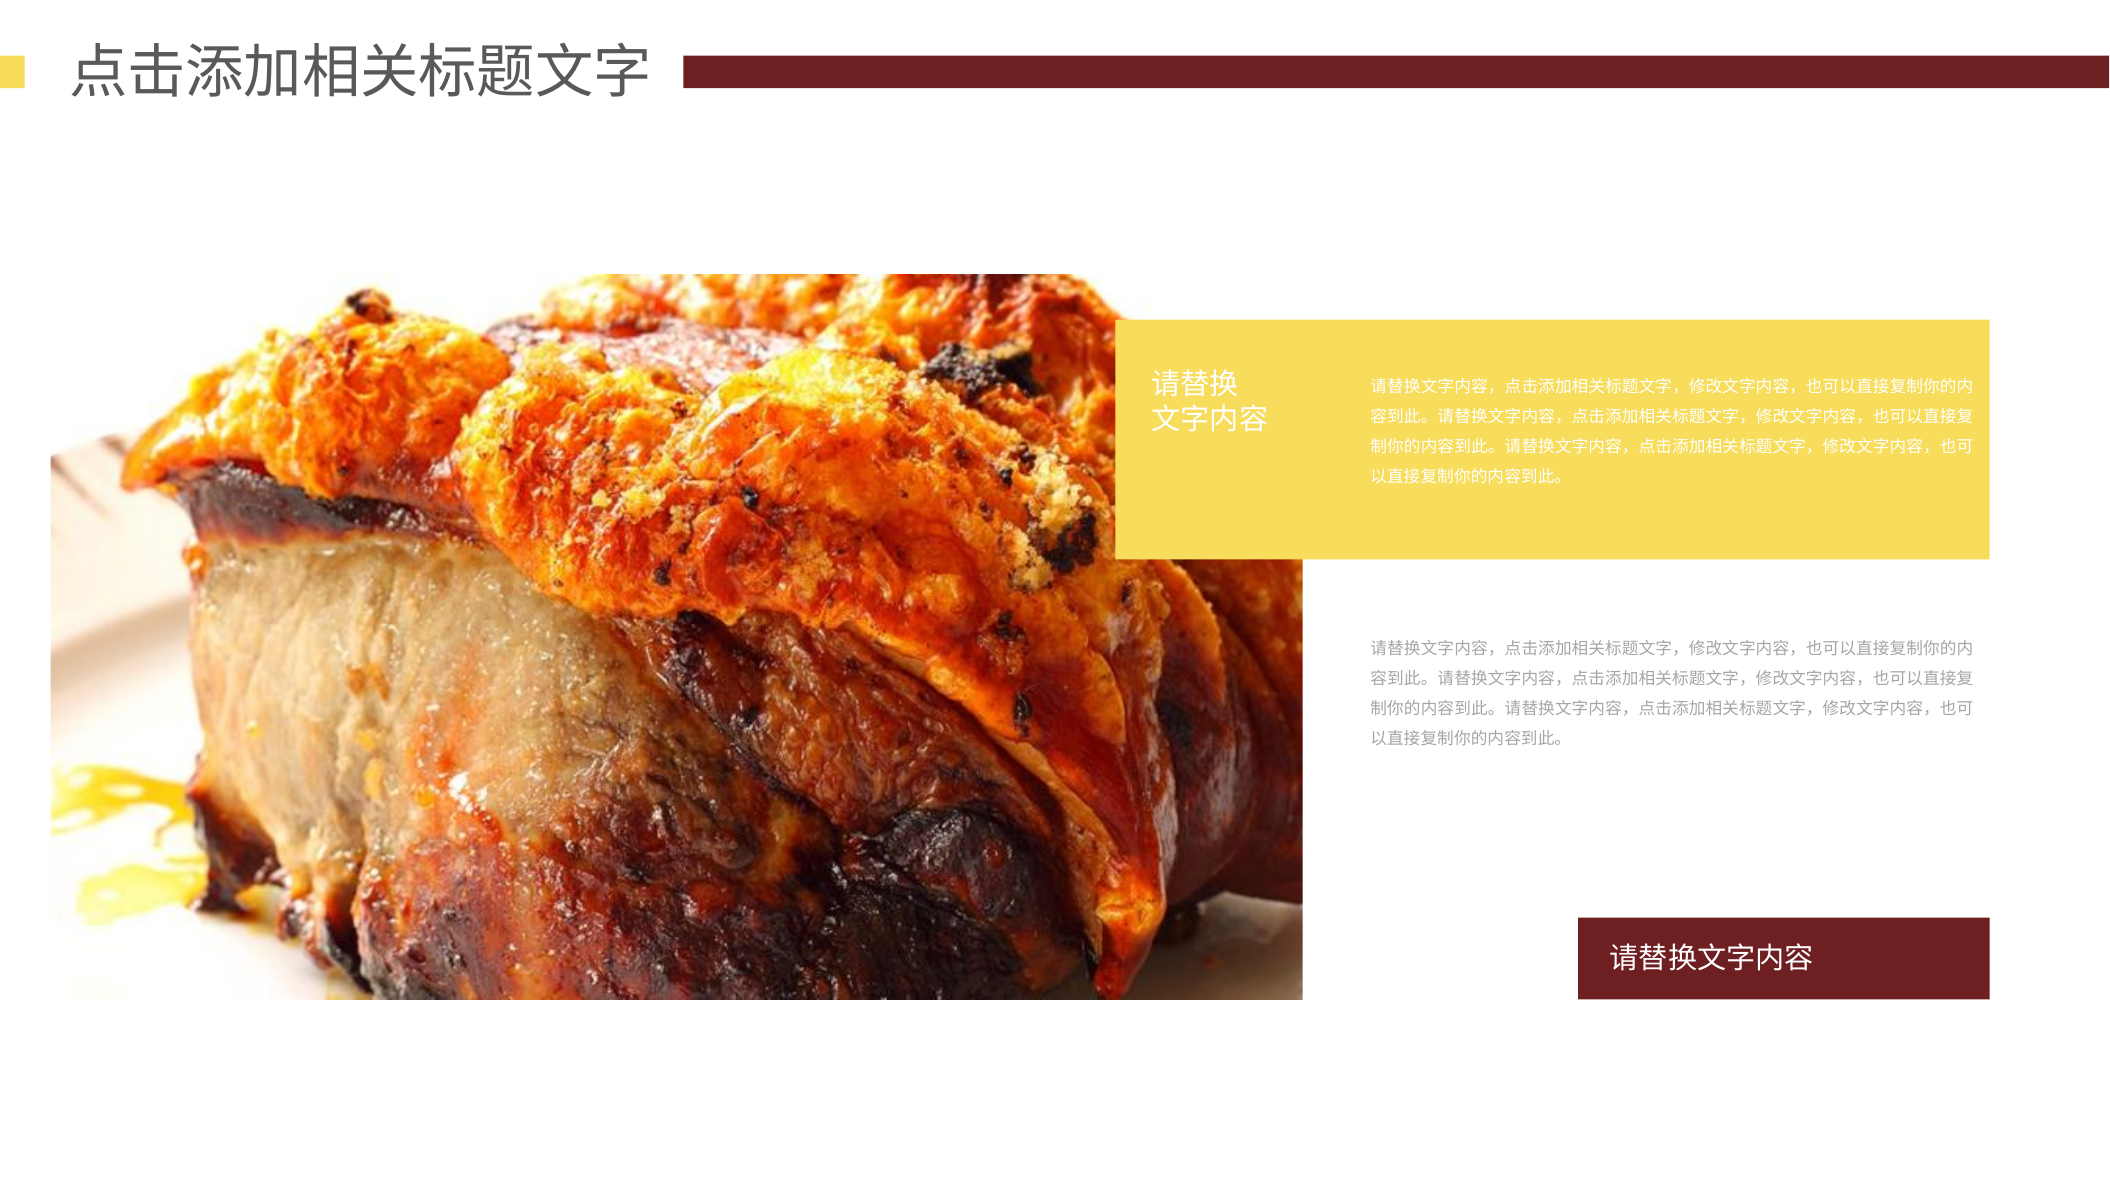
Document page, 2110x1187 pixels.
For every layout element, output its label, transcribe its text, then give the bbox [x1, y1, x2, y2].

text_box 请替换文字内容，点击添加相关标题文字，修改文字内容，也可以直接复制你的内容到此。请替换文字内容，点击添加相关标题文字，修改文字内容，也可以直接复制你的内容到此。请替换文字内容，点击添加相关标题文字，修改文字内容，也可以直接复制你的内容到此。 [1354, 620, 1990, 814]
text_box 点击添加相关标题文字 [54, 26, 667, 112]
text_box 请替换文字内容 [1593, 931, 1858, 983]
text_box [50, 273, 1304, 1000]
text_box [1577, 917, 1991, 1000]
text_box 请替换 文字内容 [1135, 357, 1315, 455]
text_box [1114, 319, 1991, 561]
text_box 请替换文字内容，点击添加相关标题文字，修改文字内容，也可以直接复制你的内容到此。请替换文字内容，点击添加相关标题文字，修改文字内容，也可以直接复制你的内容到此。请替换文字内容，点击添加相关标题文字，修改文字内容，也可以直接复制你的内容到此。 [1354, 357, 1990, 551]
